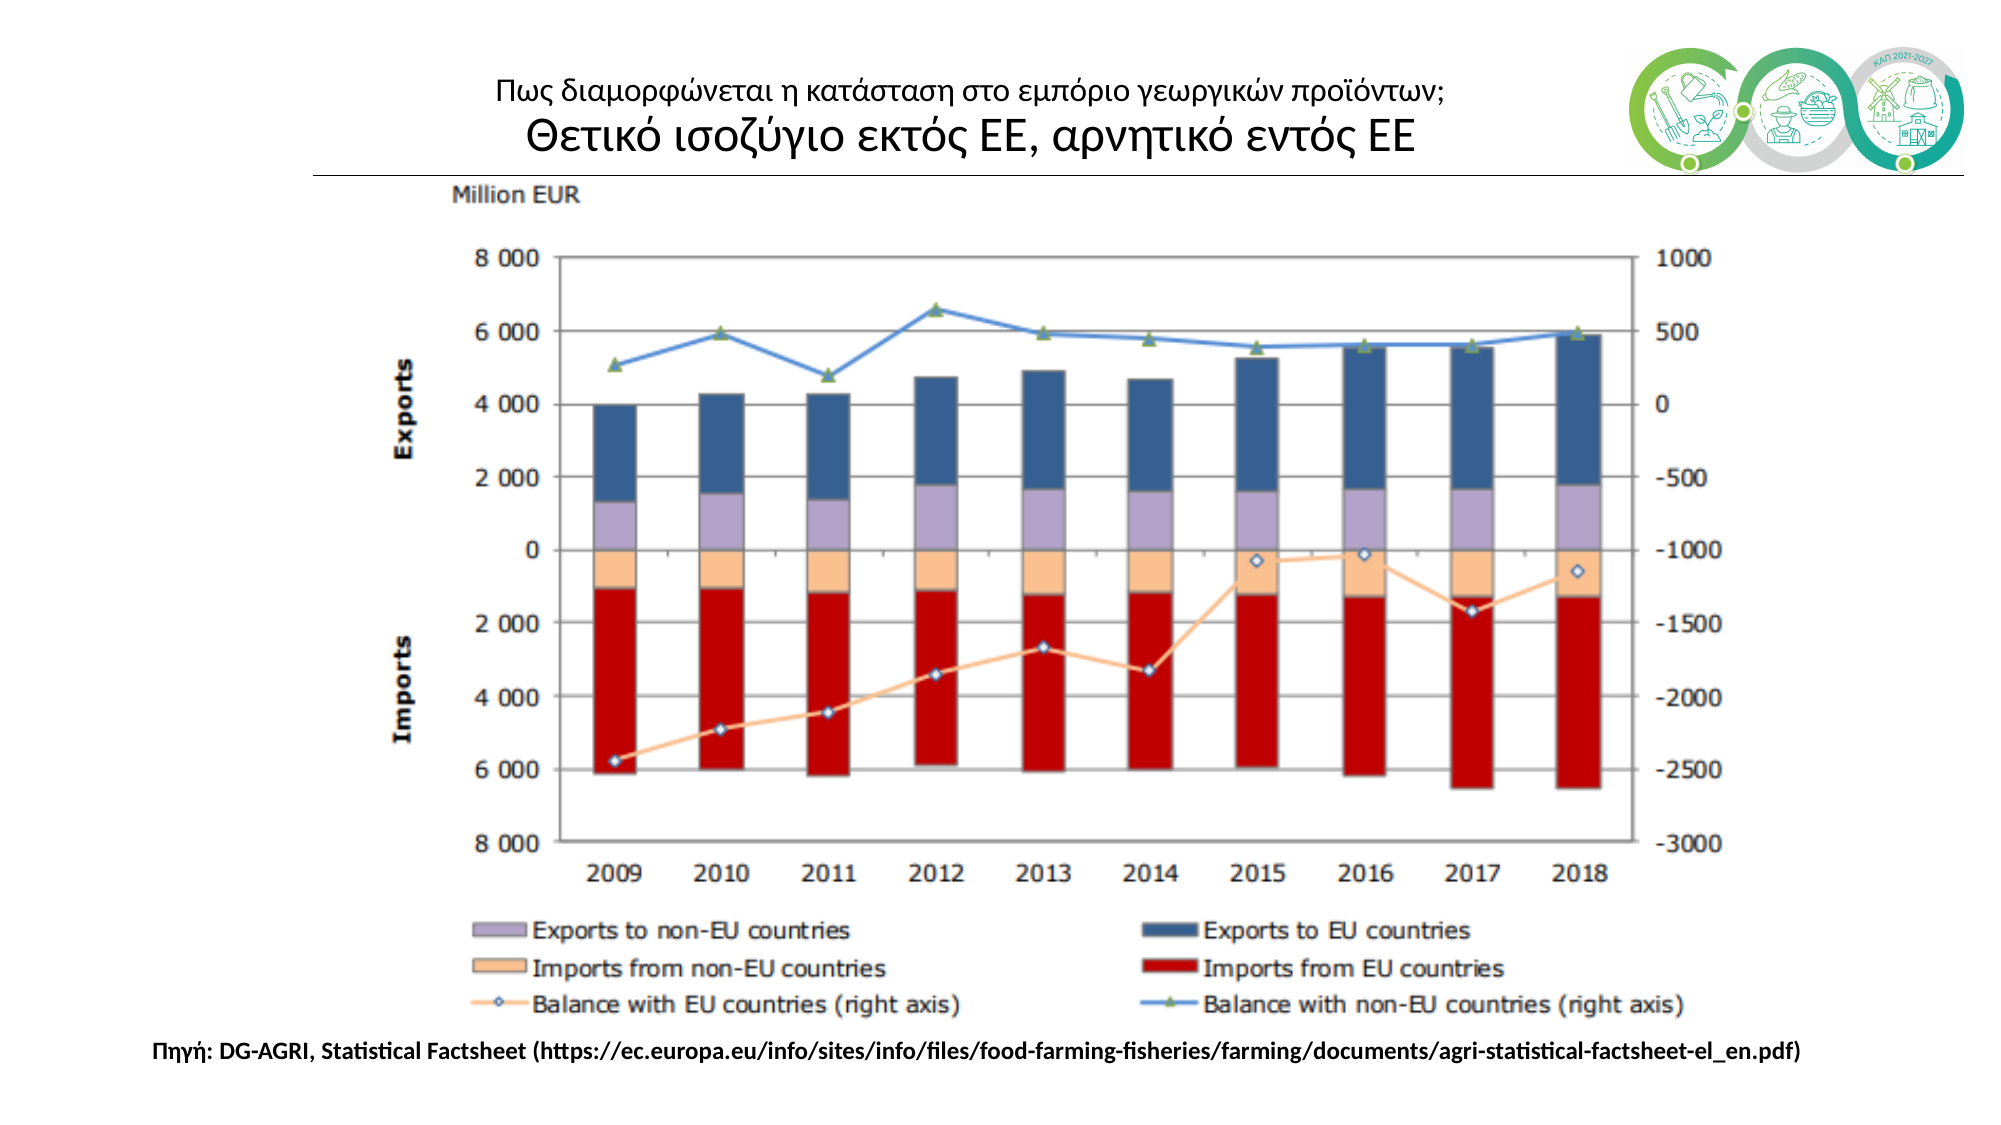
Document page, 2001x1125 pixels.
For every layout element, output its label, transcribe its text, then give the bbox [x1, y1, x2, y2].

title Πως διαμορφώνεται η κατάσταση στο εμπόριο γεωργικών προϊόντων; Θετικό ισοζύγιο εκτός ΕΕ, αρνητικό εντός ΕΕ [312, 59, 1630, 176]
list Πηγή: DG-AGRI, Statistical Factsheet (https://ec.europa.eu/info/sites/info/files/food-farming-fisheries/farming/documents/agri-statistical-factsheet-el_en.pdf) [137, 1030, 1867, 1084]
picture [348, 176, 1771, 1028]
picture [1629, 47, 1964, 175]
